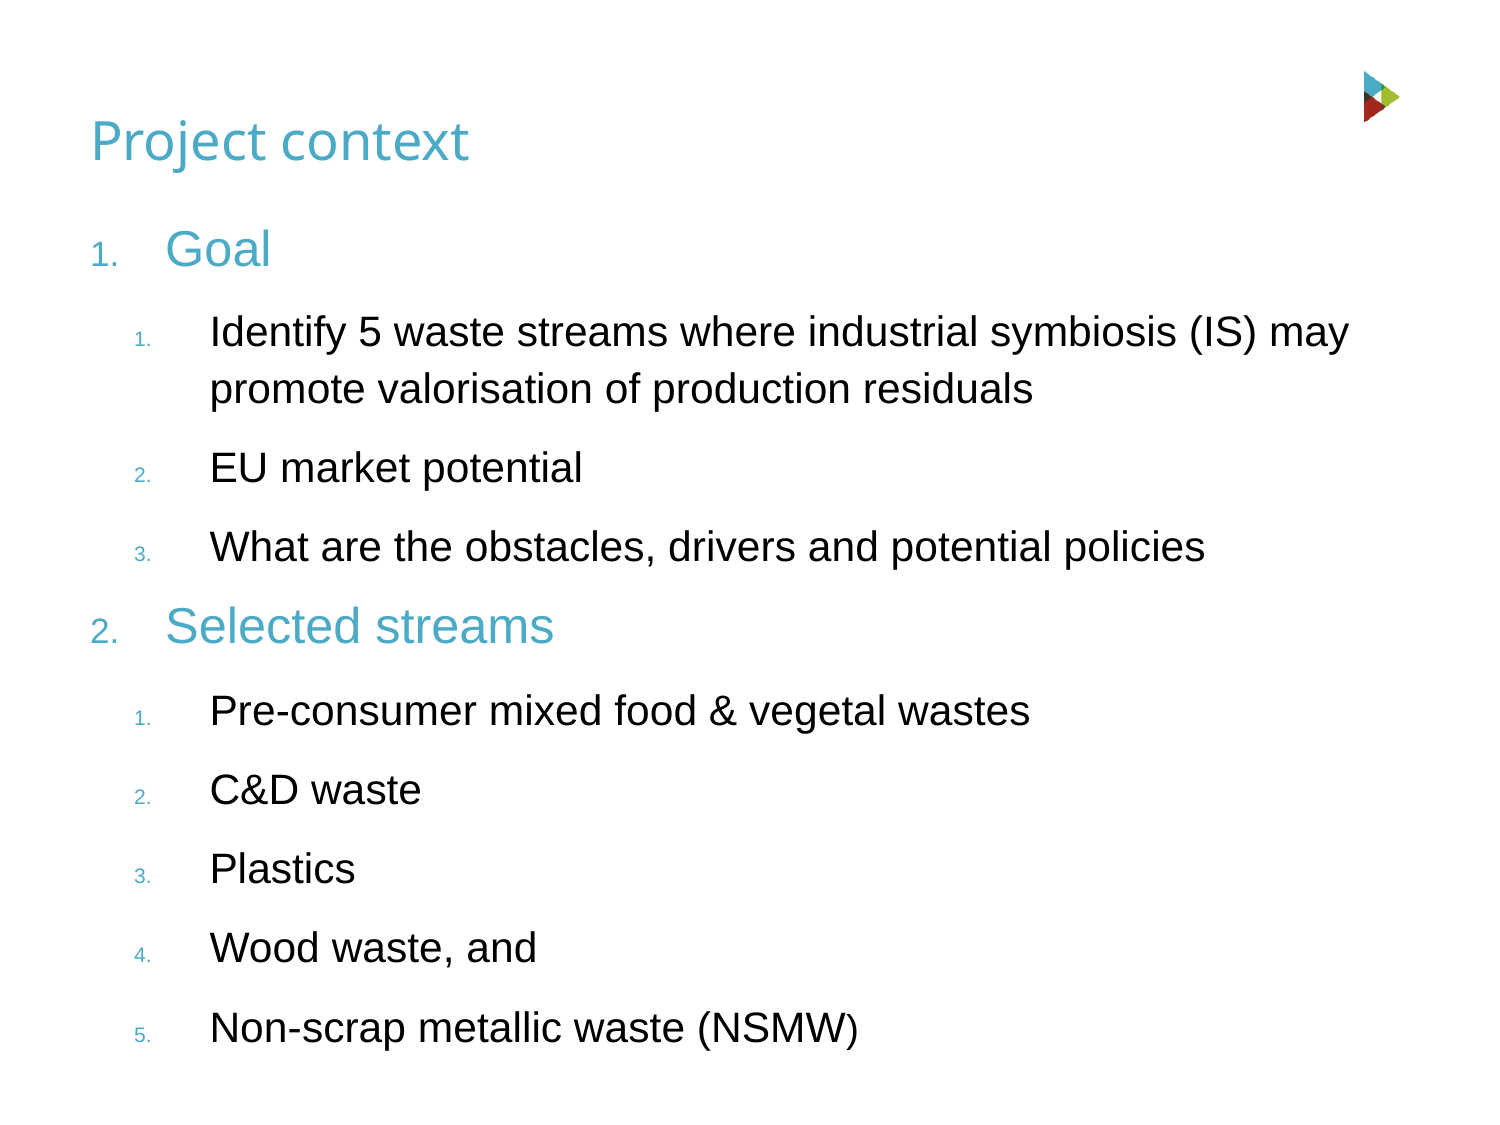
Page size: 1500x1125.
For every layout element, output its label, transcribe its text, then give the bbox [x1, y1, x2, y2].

list Goal Identify 5 waste streams where industrial symbiosis (IS) may promote valorisation of production residuals EU market potential What are the obstacles, drivers and potential policies Selected streams Pre-consumer mixed food & vegetal wastes C&D waste Plastics Wood waste, and Non-scrap metallic waste (NSMW) [75, 208, 1425, 1059]
title Project context [75, 45, 1425, 208]
